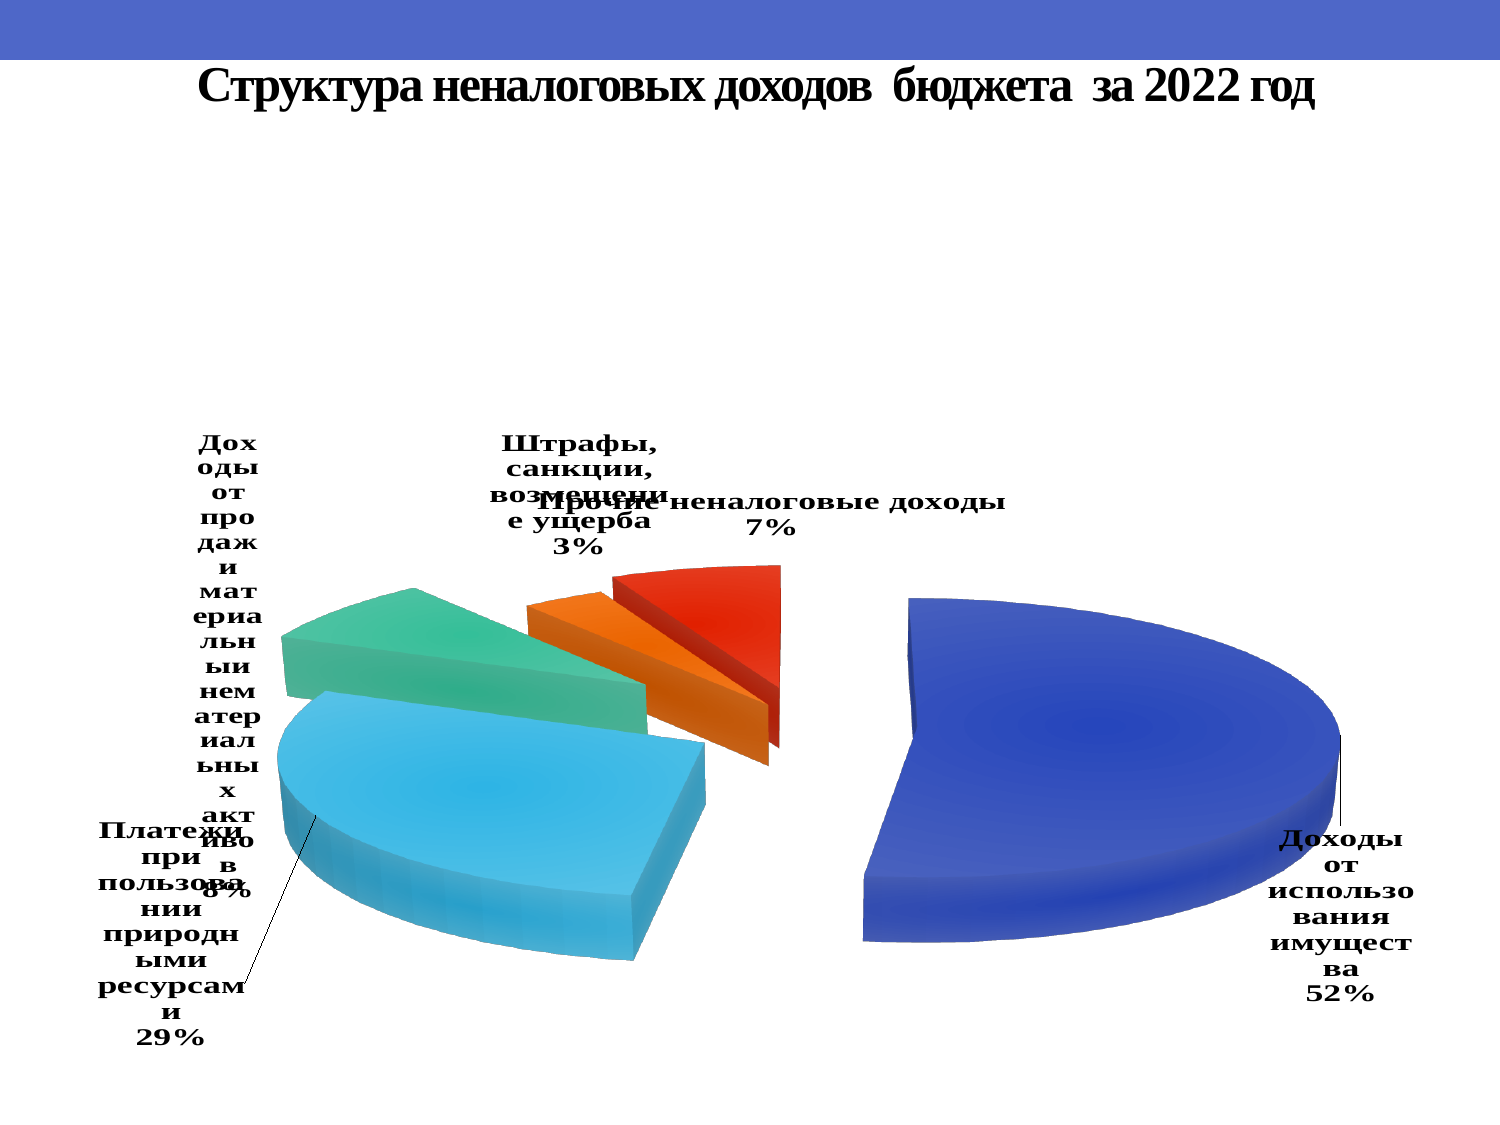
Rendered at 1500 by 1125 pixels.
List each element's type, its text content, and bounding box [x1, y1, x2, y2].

title Структура неналоговых доходов бюджета за 2022 год [50, 50, 1463, 113]
chart [0, 137, 1488, 1113]
